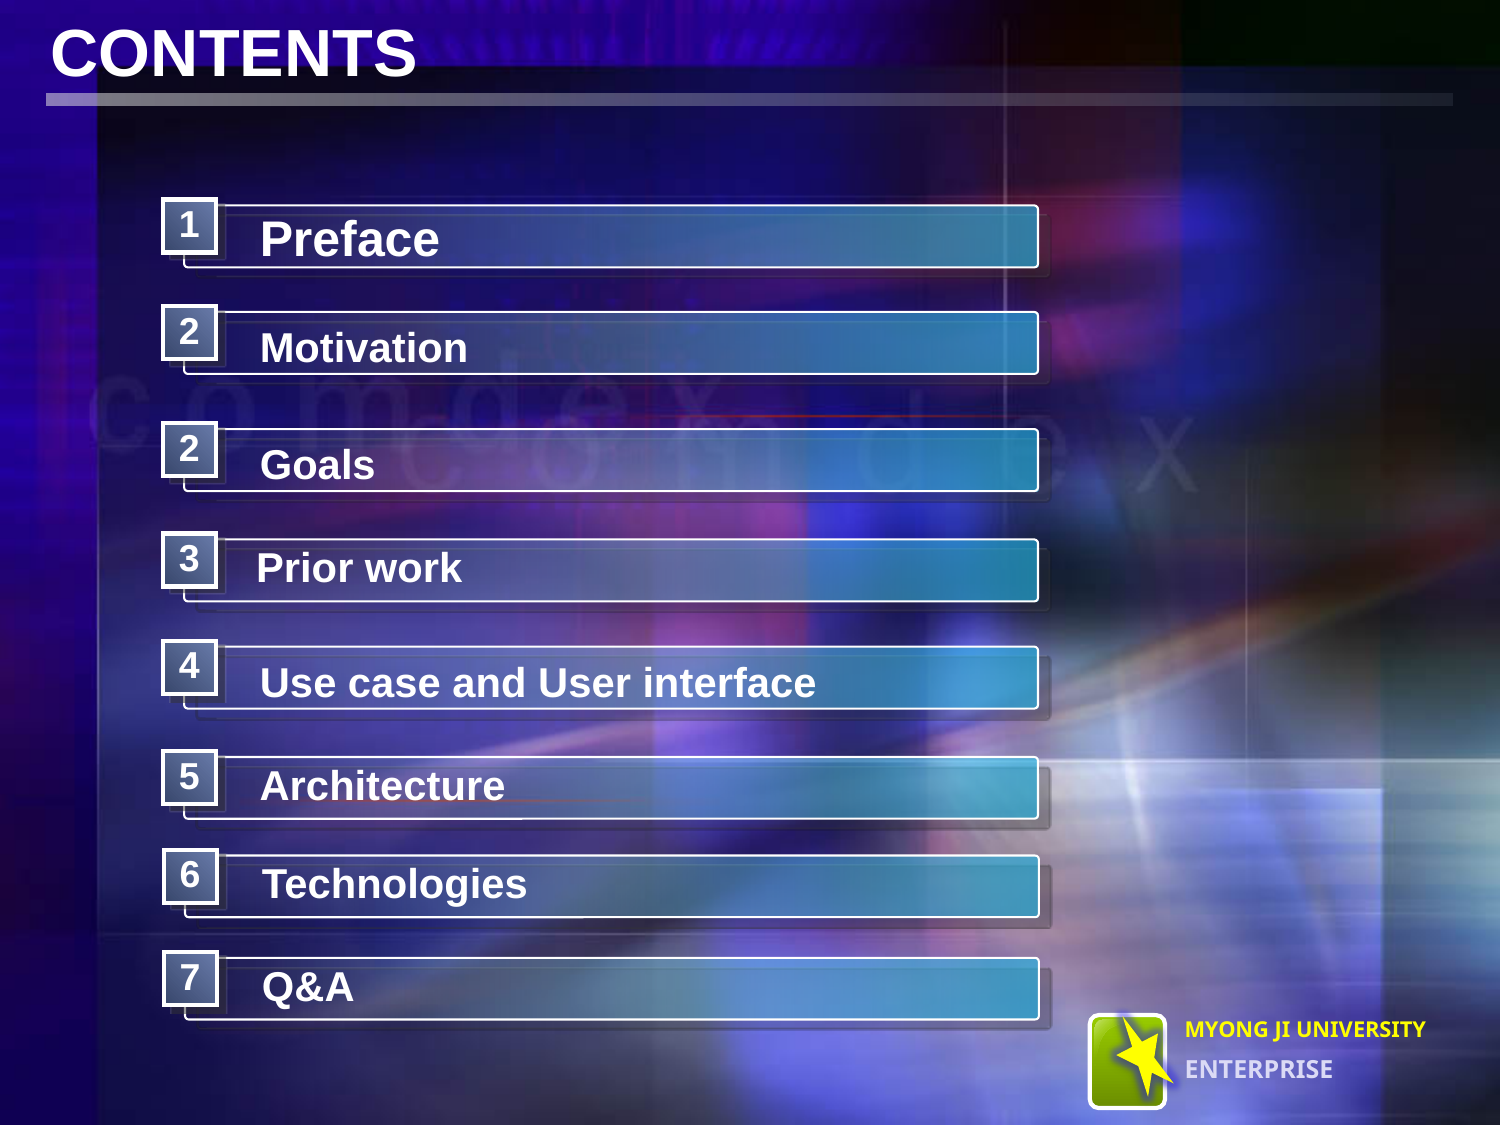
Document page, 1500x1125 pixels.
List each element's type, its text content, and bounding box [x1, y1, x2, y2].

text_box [152, 188, 1040, 1020]
text_box [46, 93, 1453, 106]
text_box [1089, 1007, 1495, 1125]
text_box CONTENTS [35, 11, 1388, 99]
picture [0, 0, 1500, 1125]
